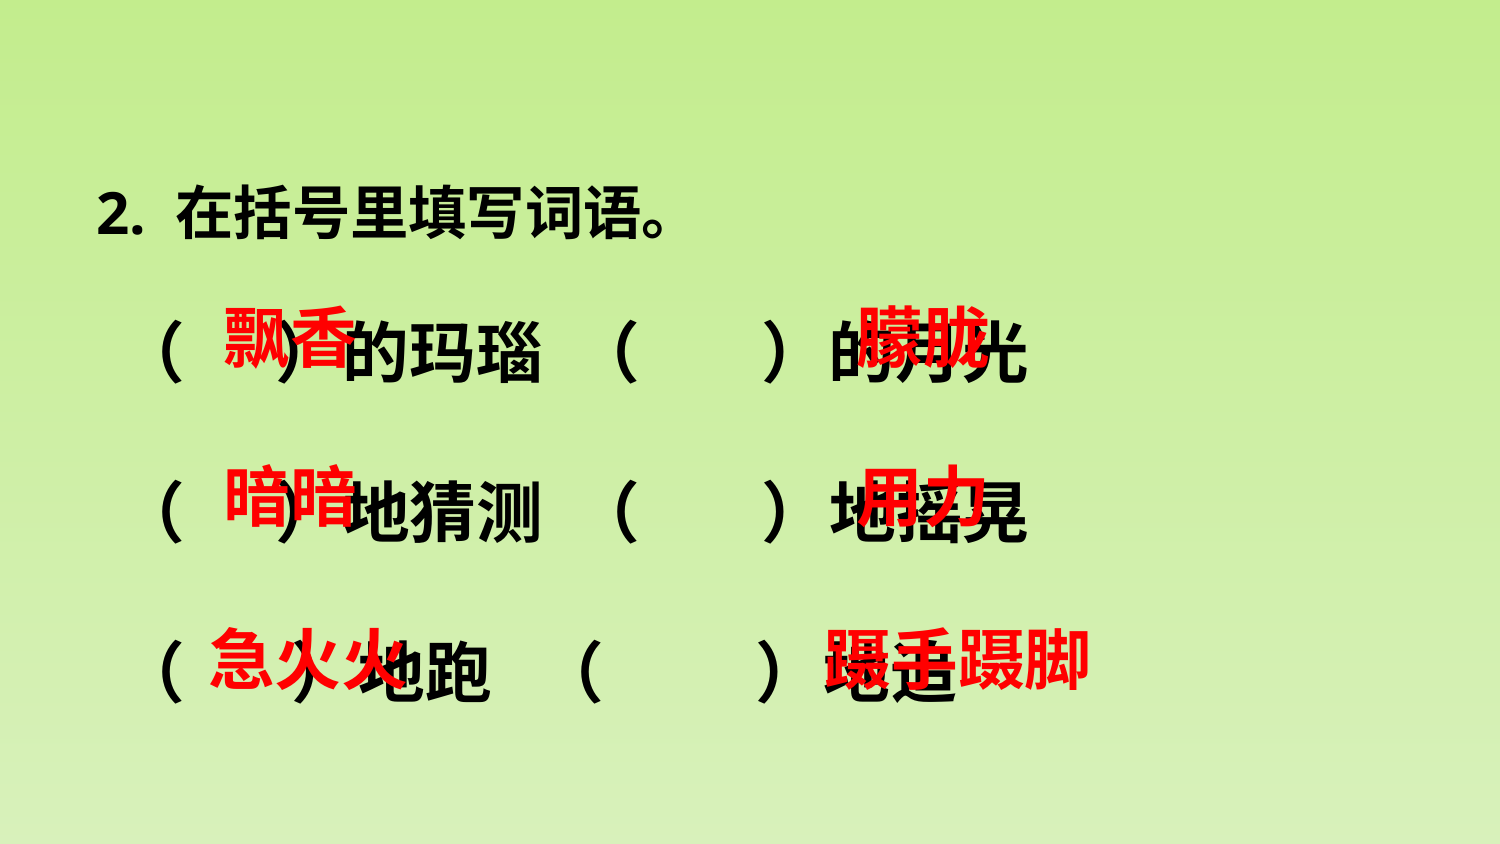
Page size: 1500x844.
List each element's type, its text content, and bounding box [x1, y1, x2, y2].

text_box 朦胧 [841, 288, 1164, 384]
text_box 蹑手蹑脚 [810, 610, 1179, 705]
text_box 2. 在括号里填写词语。 [81, 168, 986, 254]
text_box 飘香 [208, 288, 409, 384]
text_box （ ）的玛瑙 （ ）的月光 （ ）地猜测 （ ）地摇晃 （ ）地跑 （ ）地追 [103, 223, 1369, 719]
text_box 用力 [841, 447, 1164, 542]
text_box 急火火 [193, 610, 464, 705]
text_box 暗暗 [208, 447, 409, 542]
